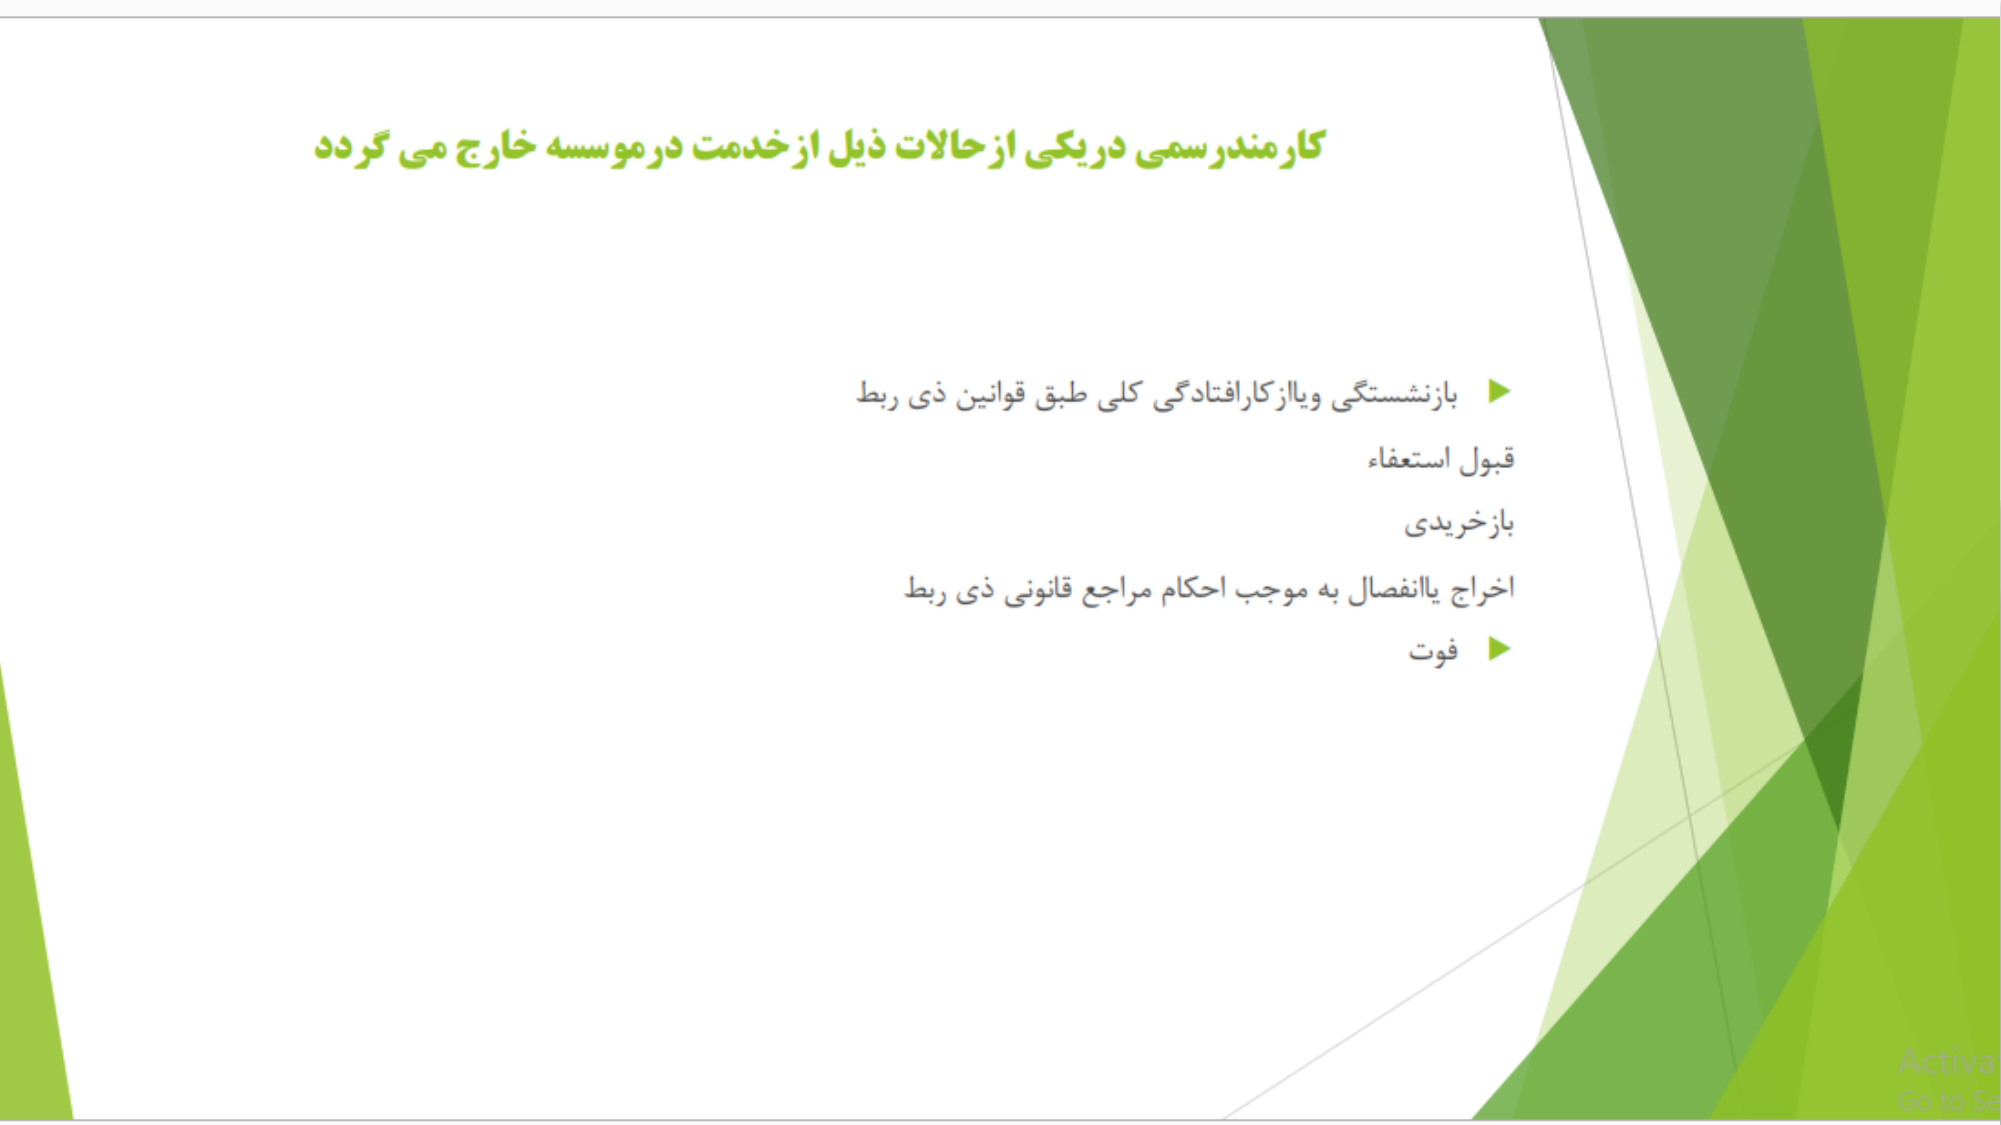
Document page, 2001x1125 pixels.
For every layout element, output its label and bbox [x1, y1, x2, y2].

list [0, 0, 2000, 1125]
